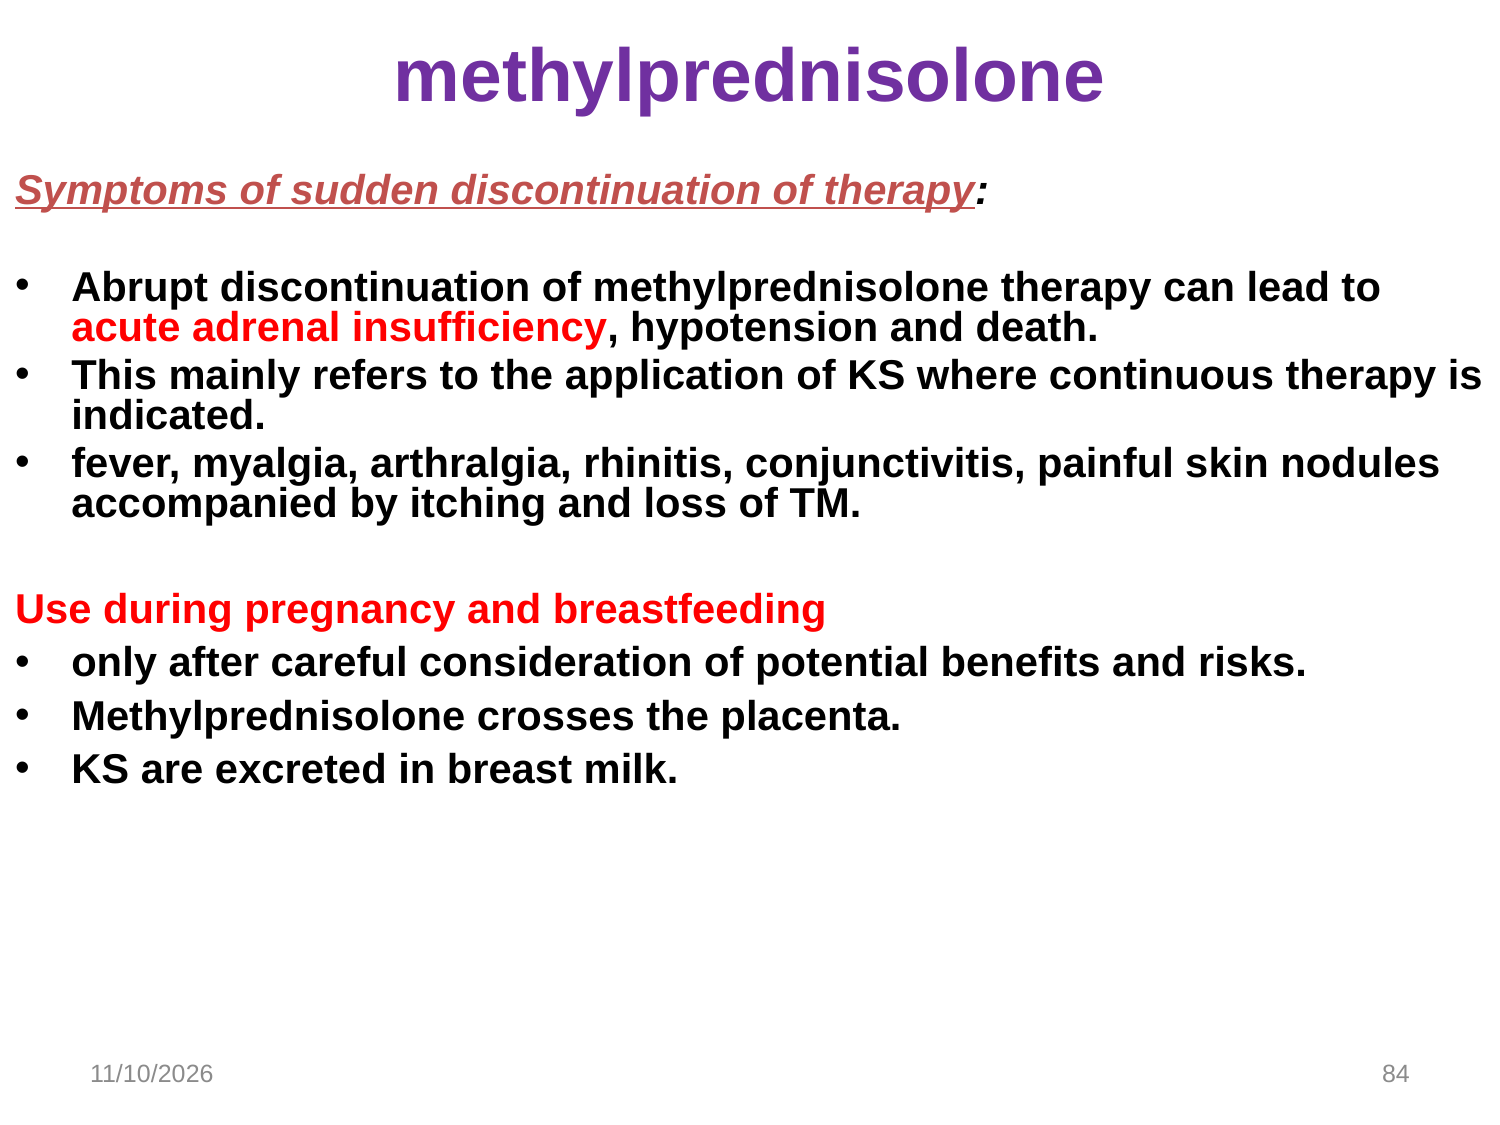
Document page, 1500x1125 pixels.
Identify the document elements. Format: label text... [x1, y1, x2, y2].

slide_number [75, 1042, 425, 1103]
title methylprednisolone [0, 0, 1500, 144]
slide_number 84 [1074, 1042, 1425, 1103]
list Symptoms of sudden discontinuation of therapy: Abrupt discontinuation of methylprednisolone therapy can lead to acute adrenal insufficiency, hypotension and death. This mainly refers to the application of KS where continuous therapy is indicated. fever, myalgia, arthralgia, rhinitis, conjunctivitis, painful skin nodules accompanied by itching and loss of TM. Use during pregnancy and breastfeeding only after careful consideration of potential benefits and risks. Methylprednisolone crosses the placenta. KS are excreted in breast milk. [0, 165, 1500, 1006]
